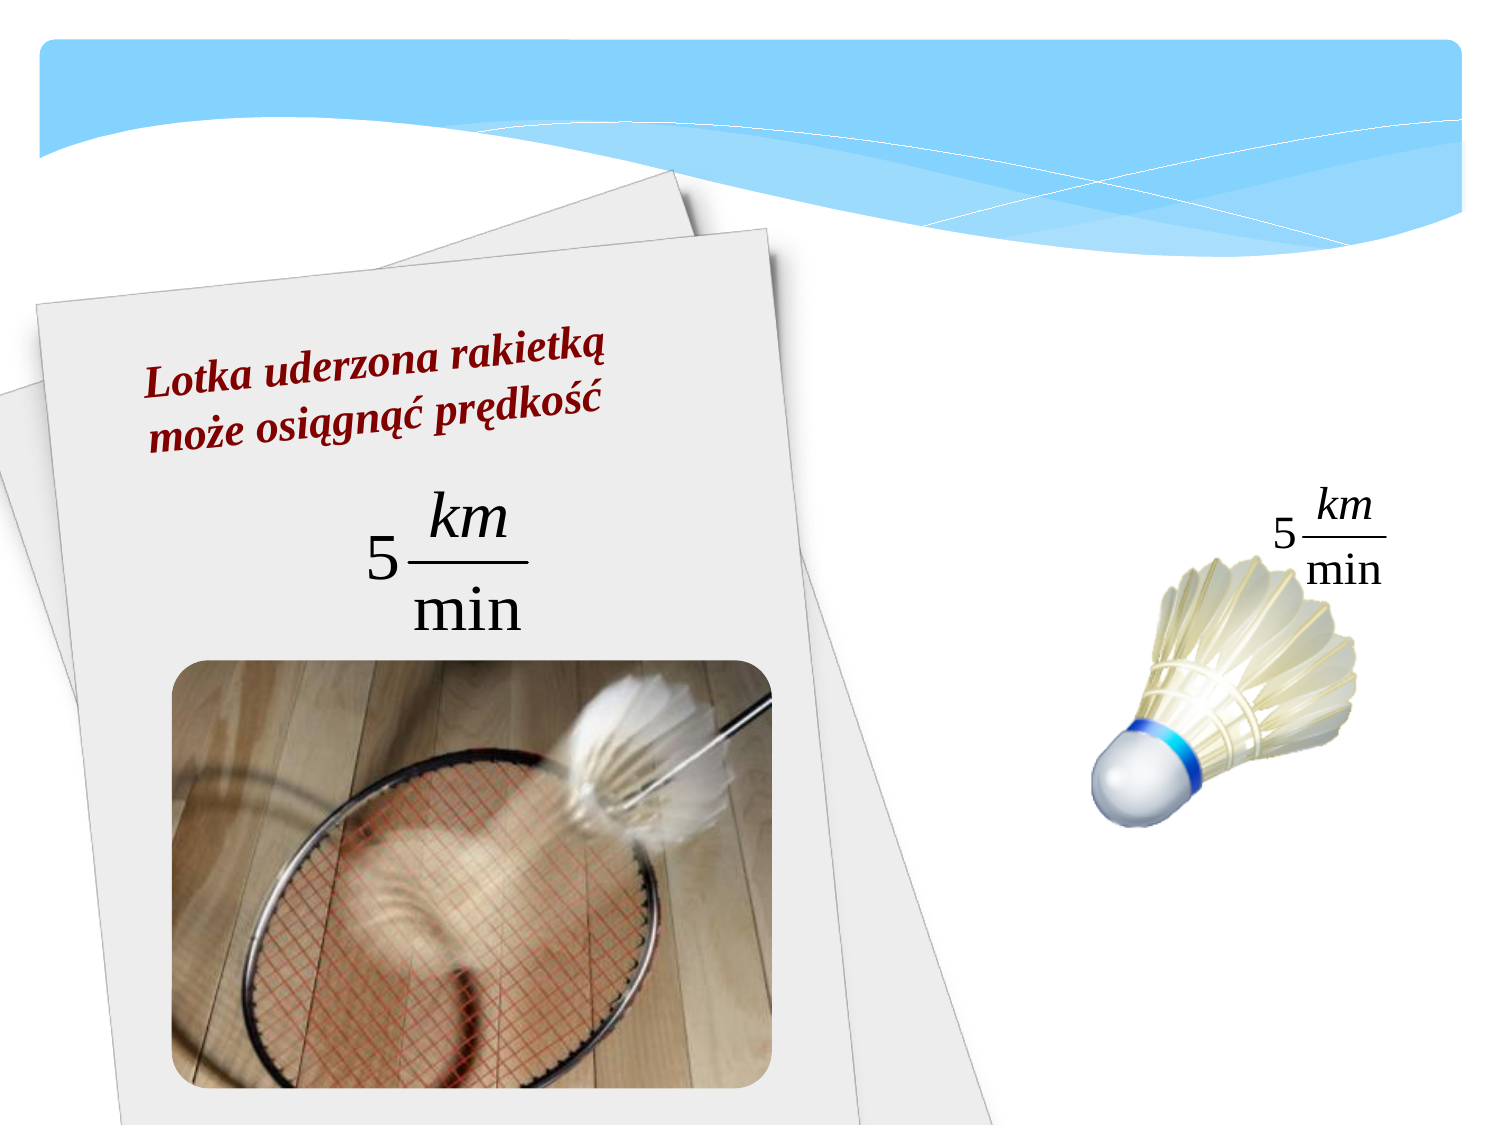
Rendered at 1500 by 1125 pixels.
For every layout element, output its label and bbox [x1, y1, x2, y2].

picture [0, 103, 1077, 1125]
text_box [1266, 474, 1398, 595]
picture [1082, 550, 1365, 833]
text_box [356, 475, 544, 646]
